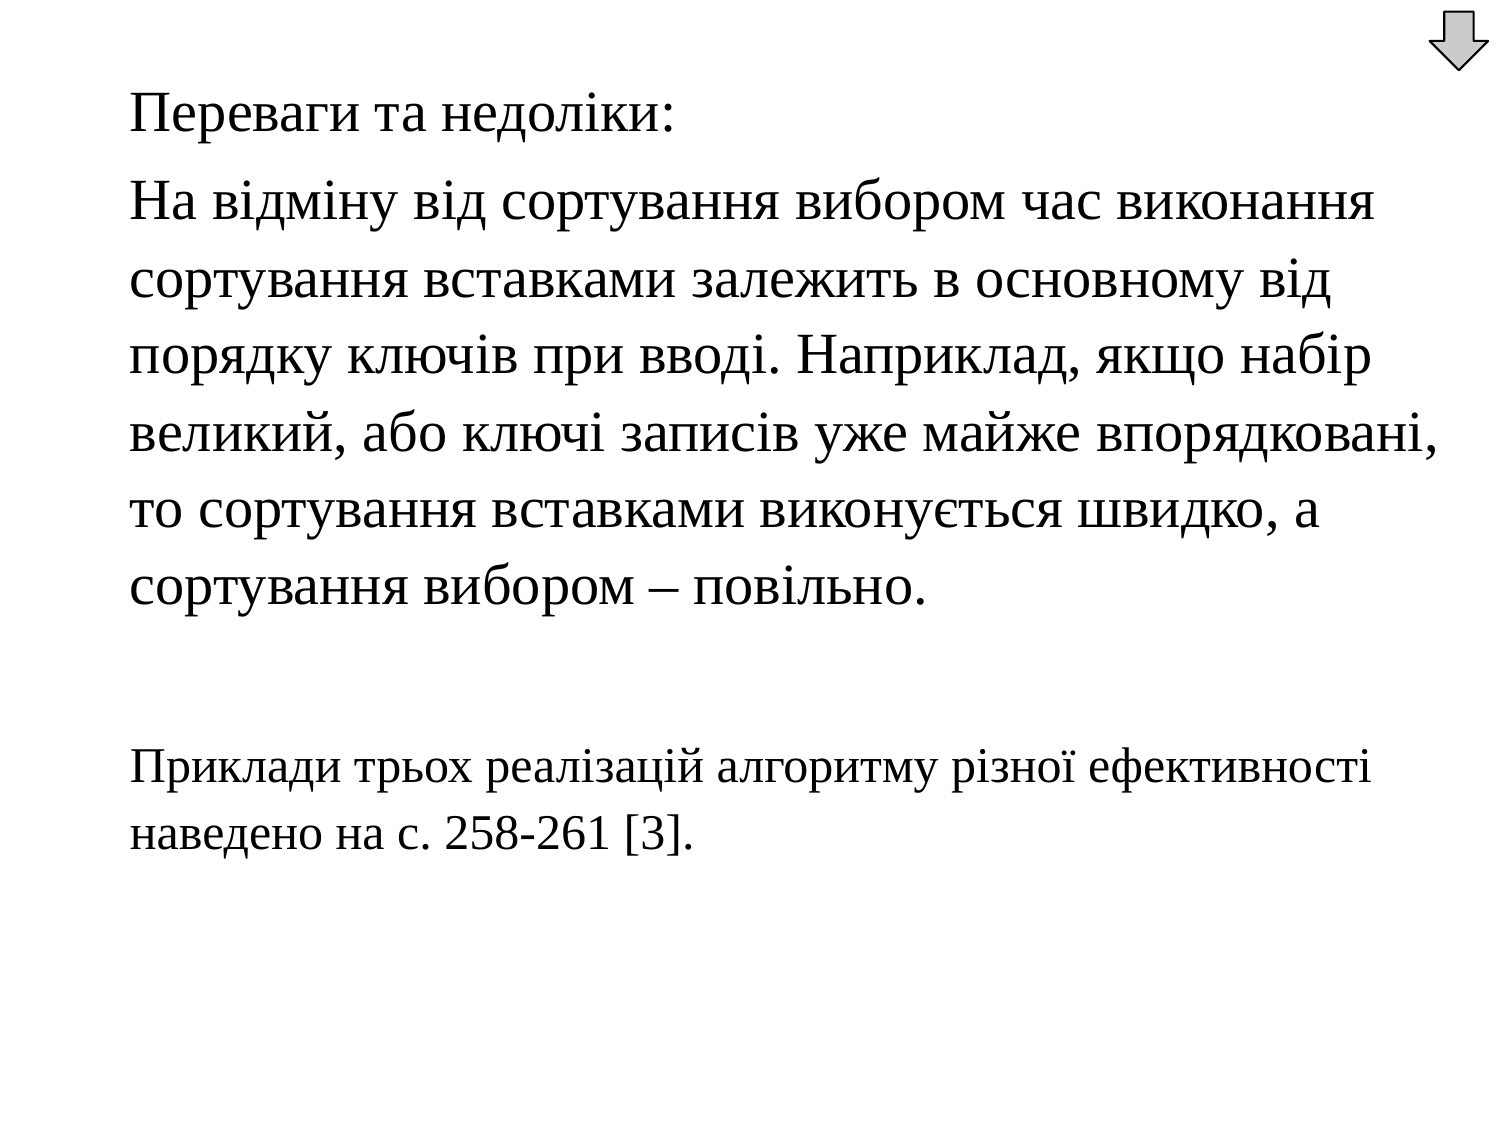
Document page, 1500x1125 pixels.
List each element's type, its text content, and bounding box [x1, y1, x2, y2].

text_box [1429, 11, 1489, 71]
list Переваги та недоліки: На відміну від сортування вибором час виконання сортування вставками залежить в основному від порядку ключів при вводі. Наприклад, якщо набір великий, або ключі записів уже майже впорядковані, то сортування вставками виконується швидко, а сортування вибором – повільно. Приклади трьох реалізацій алгоритму різної ефективності наведено на с. 258-261 [3]. [0, 58, 1500, 1125]
